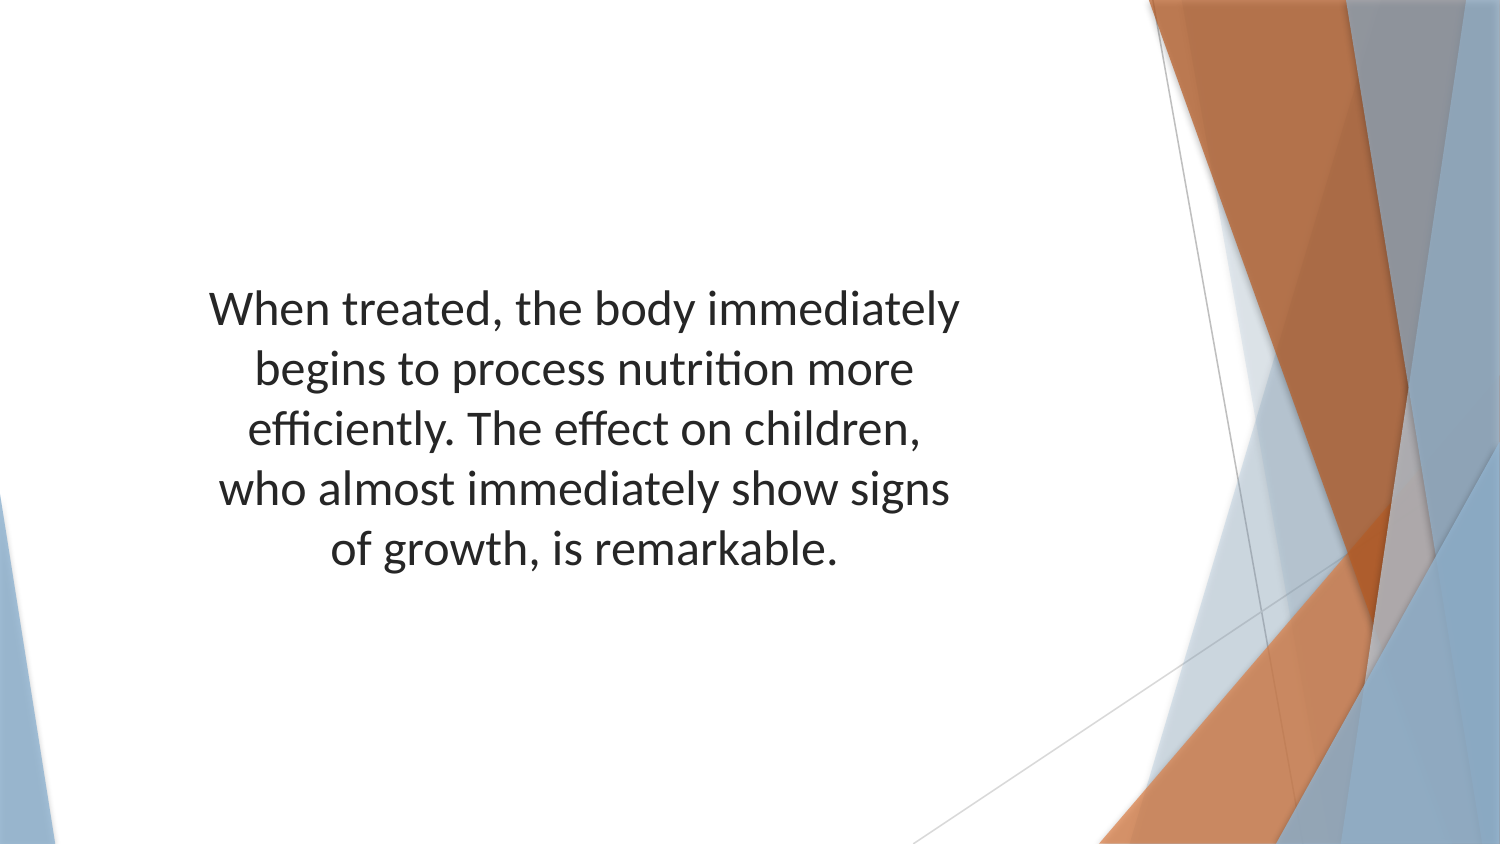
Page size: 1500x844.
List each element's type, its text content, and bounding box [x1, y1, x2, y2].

list When treated, the body immediately begins to process nutrition more efficiently. The effect on children, who almost immediately show signs of growth, is remarkable. [183, 268, 987, 635]
